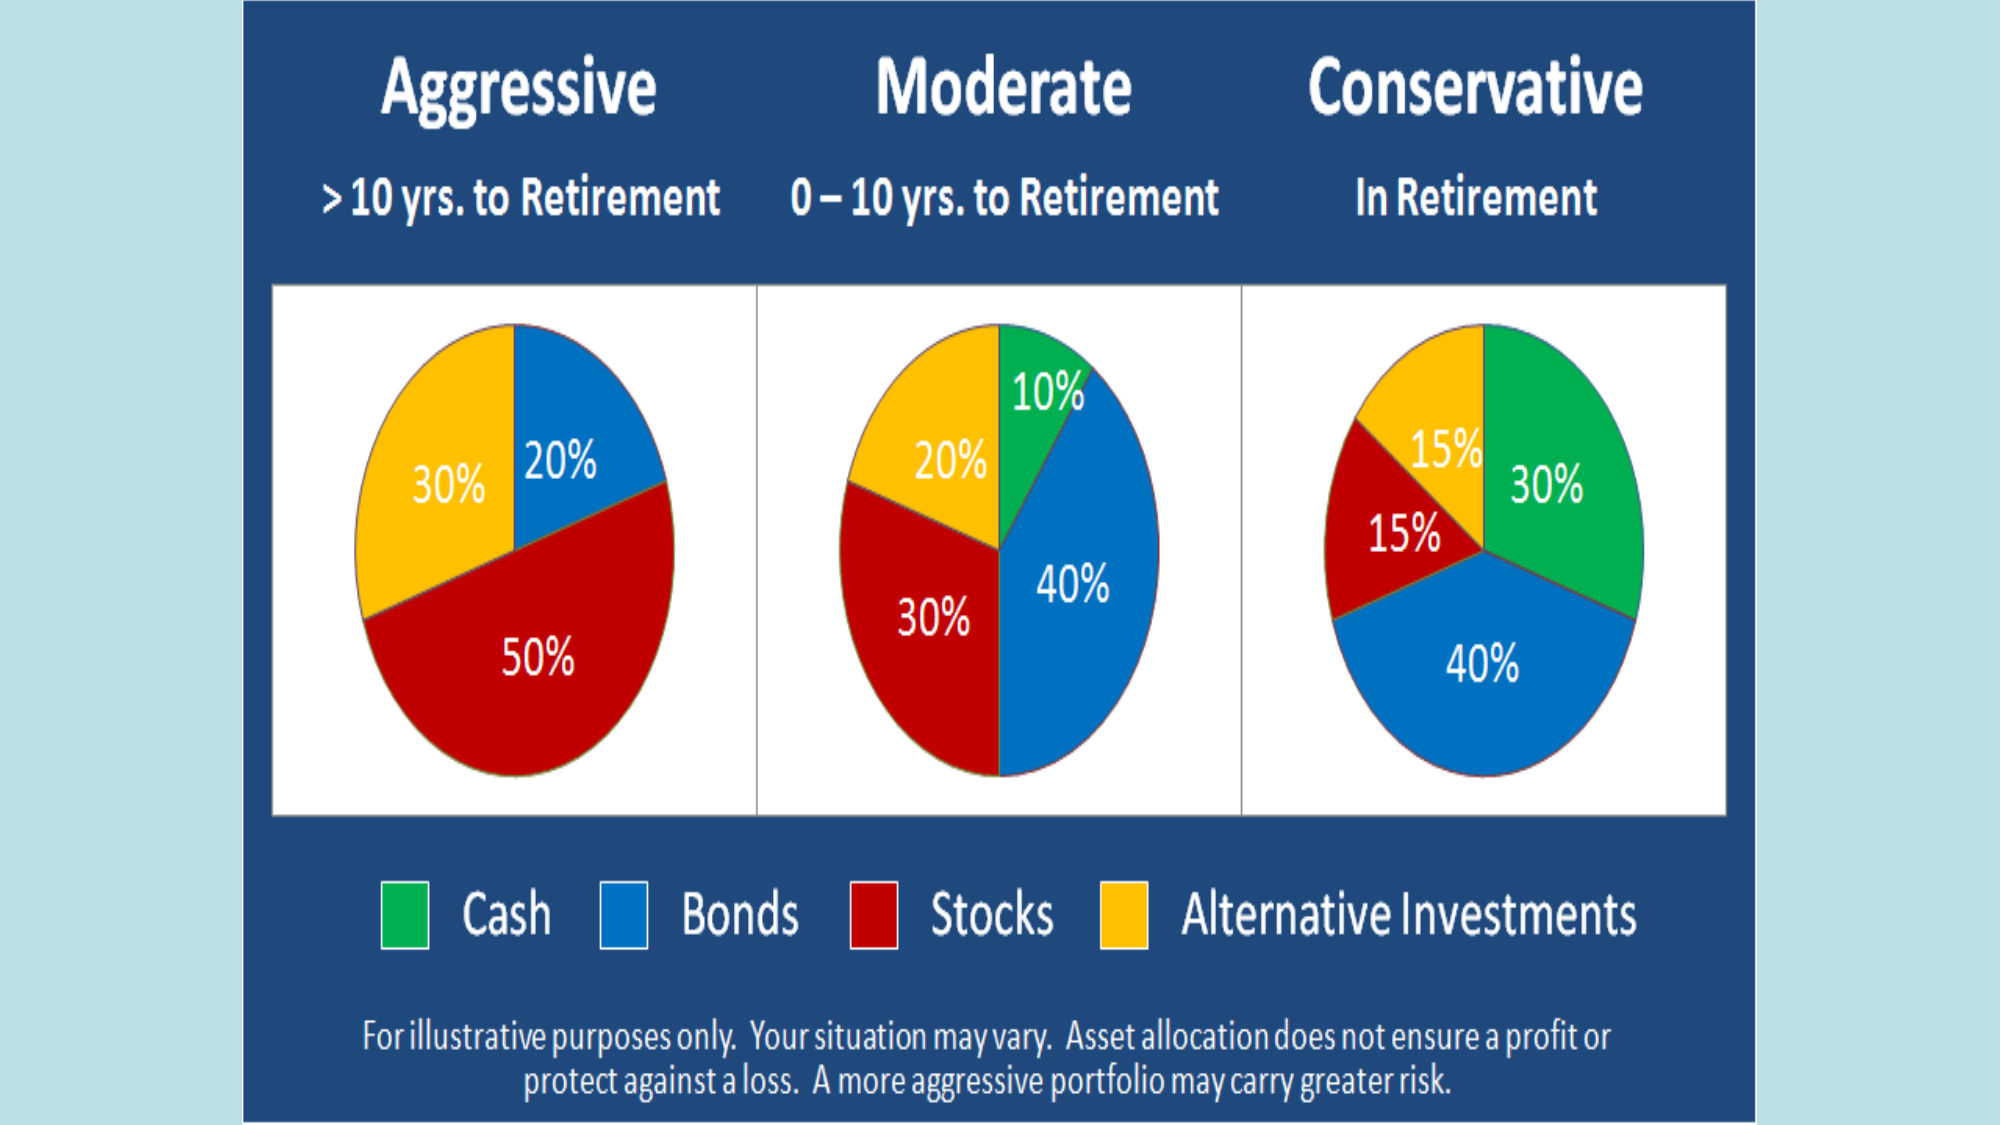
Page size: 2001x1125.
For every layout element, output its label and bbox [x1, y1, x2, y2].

picture [242, 0, 1758, 1125]
